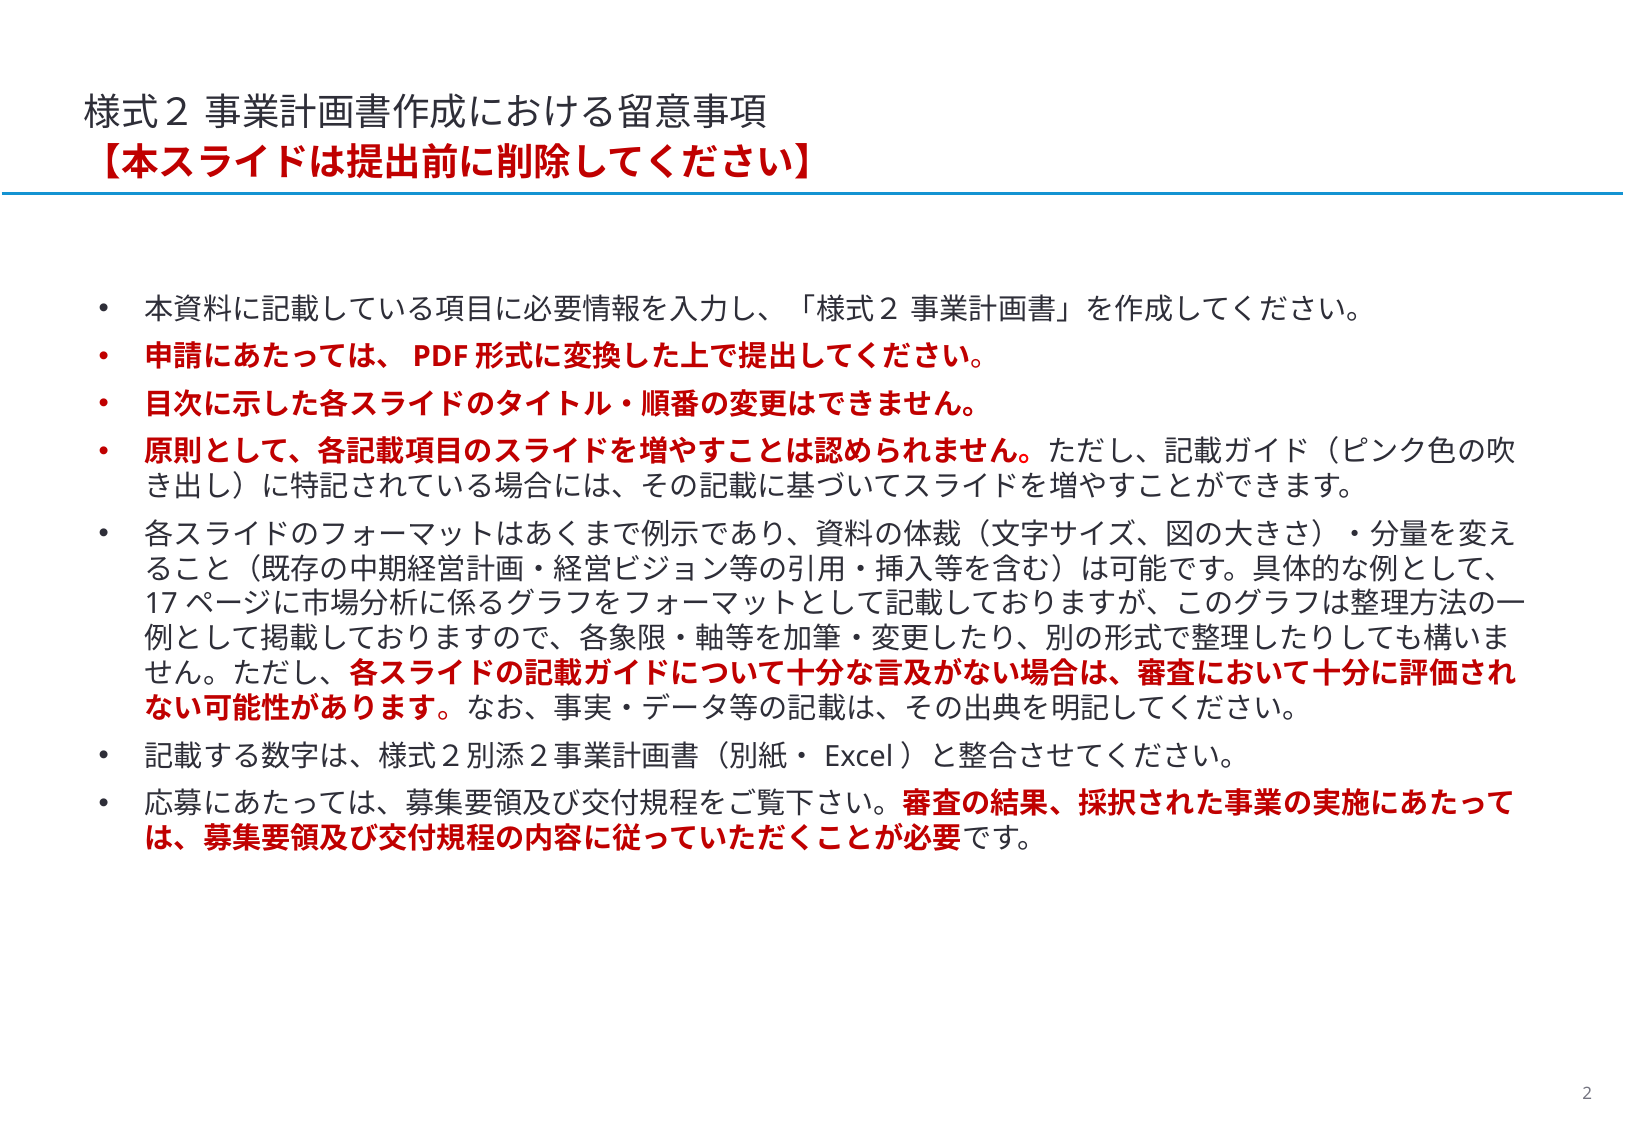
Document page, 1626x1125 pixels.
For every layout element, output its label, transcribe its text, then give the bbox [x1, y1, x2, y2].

text_box 本資料に記載している項目に必要情報を入力し、「様式２ 事業計画書」を作成してください。 申請にあたっては、PDF形式に変換した上で提出してください。 目次に示した各スライドのタイトル・順番の変更はできません。 原則として、各記載項目のスライドを増やすことは認められません。ただし、記載ガイド（ピンク色の吹き出し）に特記されている場合には、その記載に基づいてスライドを増やすことができます。 各スライドのフォーマットはあくまで例示であり、資料の体裁（文字サイズ、図の大きさ）・分量を変えること（既存の中期経営計画・経営ビジョン等の引用・挿入等を含む）は可能です。具体的な例として、17ページに市場分析に係るグラフをフォーマットとして記載しておりますが、このグラフは整理方法の一例として掲載しておりますので、各象限・軸等を加筆・変更したり、別の形式で整理したりしても構いません。ただし、各スライドの記載ガイドについて十分な言及がない場合は、審査において十分に評価されない可能性があります。なお、事実・データ等の記載は、その出典を明記してください。 記載する数字は、様式２別添２事業計画書（別紙・Excel）と整合させてください。 応募にあたっては、募集要領及び交付規程をご覧下さい。審査の結果、採択された事業の実施にあたっては、募集要領及び交付規程の内容に従っていただくことが必要です。 [84, 282, 1543, 1026]
list 様式２ 事業計画書作成における留意事項 【本スライドは提出前に削除してください】 [84, 83, 1543, 183]
